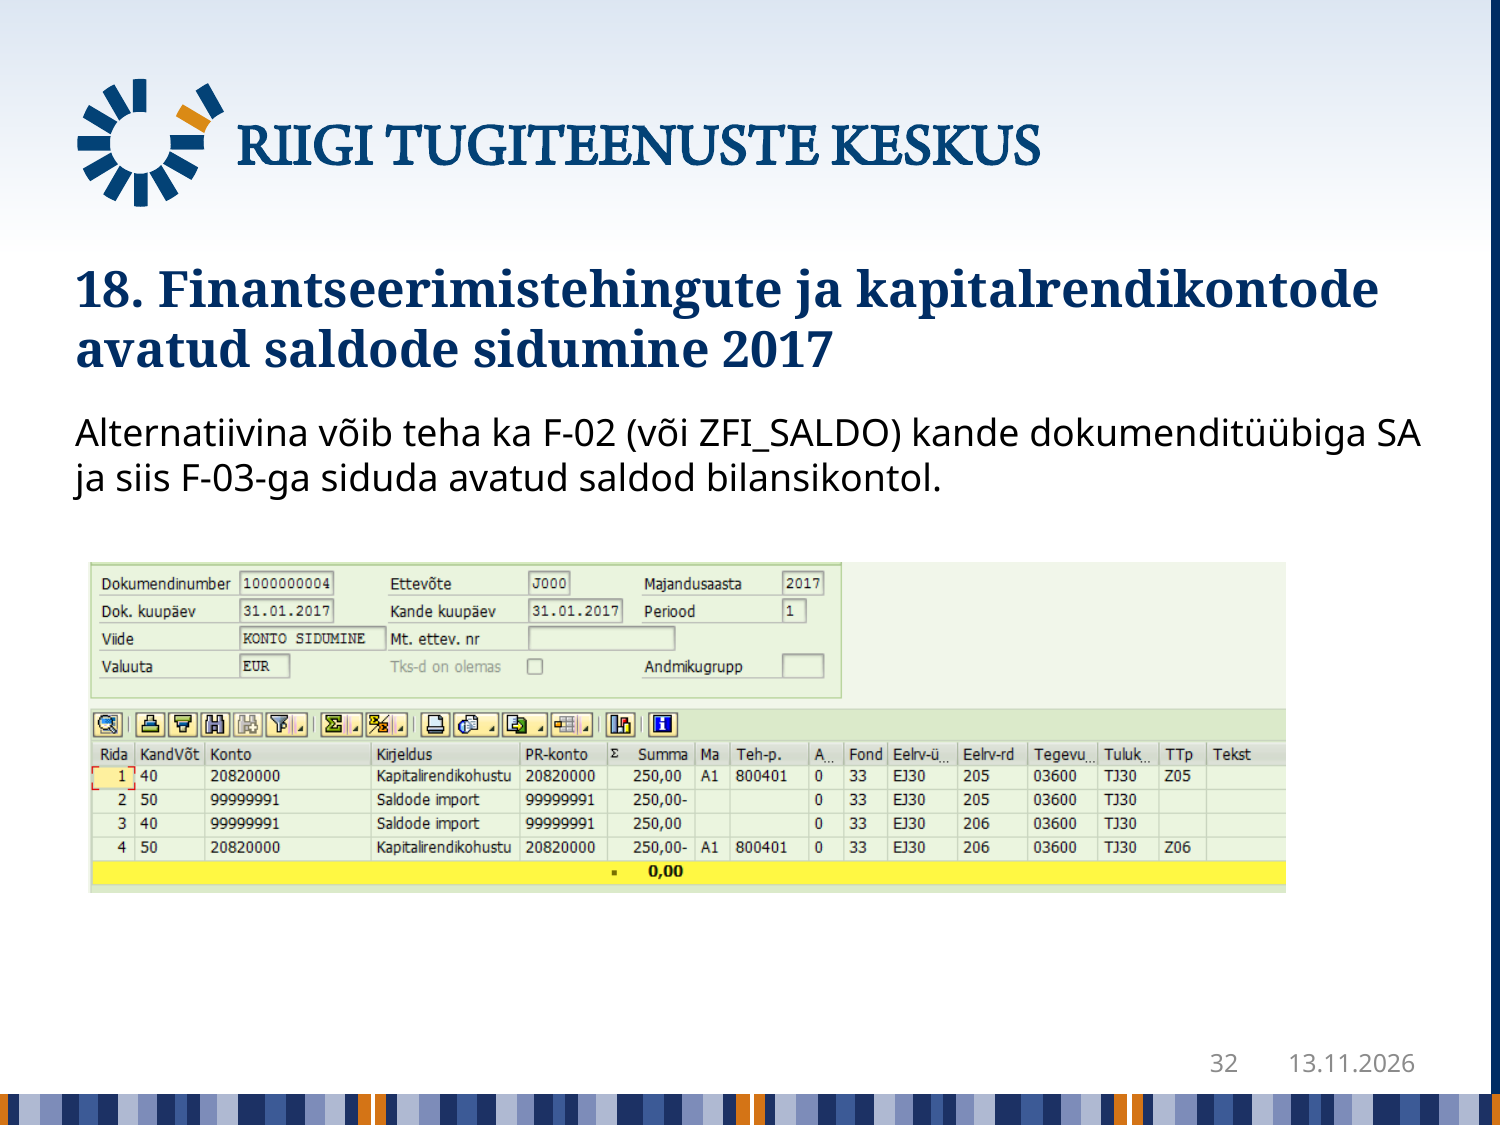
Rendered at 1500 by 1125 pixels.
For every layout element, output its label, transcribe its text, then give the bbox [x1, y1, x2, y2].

picture [88, 562, 1286, 893]
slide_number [1269, 1035, 1431, 1095]
title 18. Finantseerimistehingute ja kapitalrendikontode avatud saldode sidumine 2017 [75, 257, 1425, 386]
list Alternatiivina võib teha ka F-02 (või ZFI_SALDO) kande dokumenditüübiga SA ja siis F-03-ga siduda avatud saldod bilansikontol. [75, 408, 1425, 1012]
slide_number 32 [1139, 1035, 1254, 1095]
